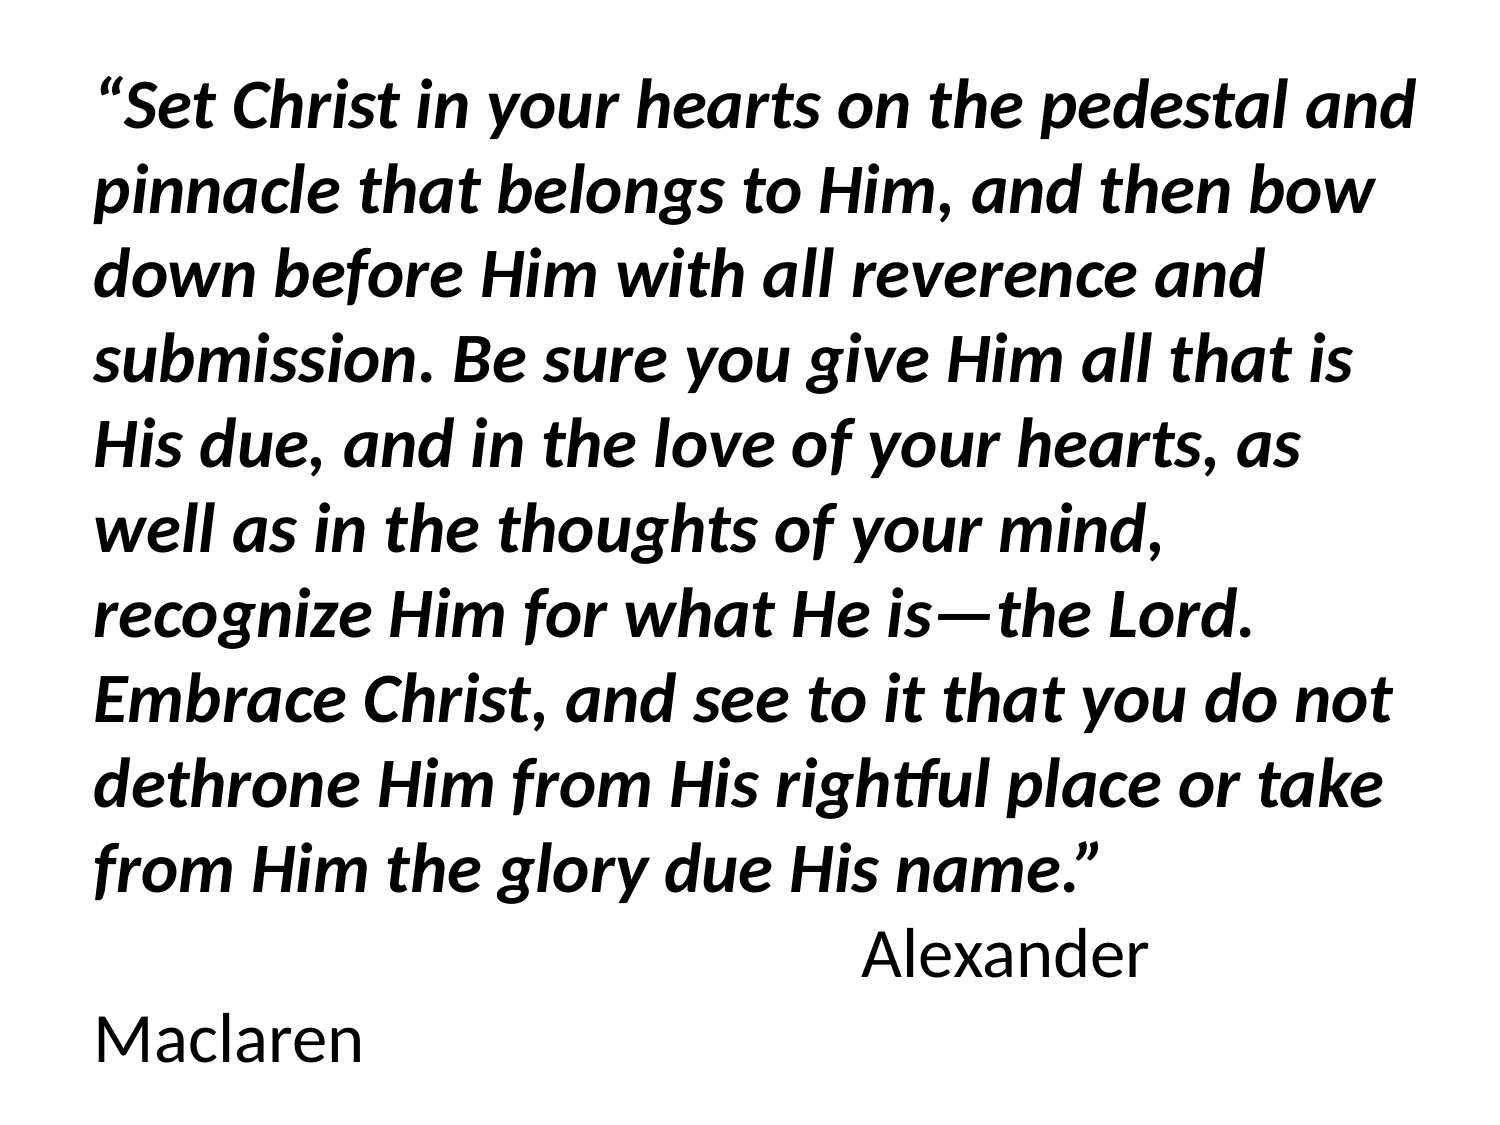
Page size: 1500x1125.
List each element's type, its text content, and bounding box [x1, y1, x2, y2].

text_box “Set Christ in your hearts on the pedestal and pinnacle that belongs to Him, and then bow down before Him with all reverence and submission. Be sure you give Him all that is His due, and in the love of your hearts, as well as in the thoughts of your mind, recognize Him for what He is—the Lord. Embrace Christ, and see to it that you do not dethrone Him from His rightful place or take from Him the glory due His name.” Alexander Maclaren [79, 49, 1452, 1084]
